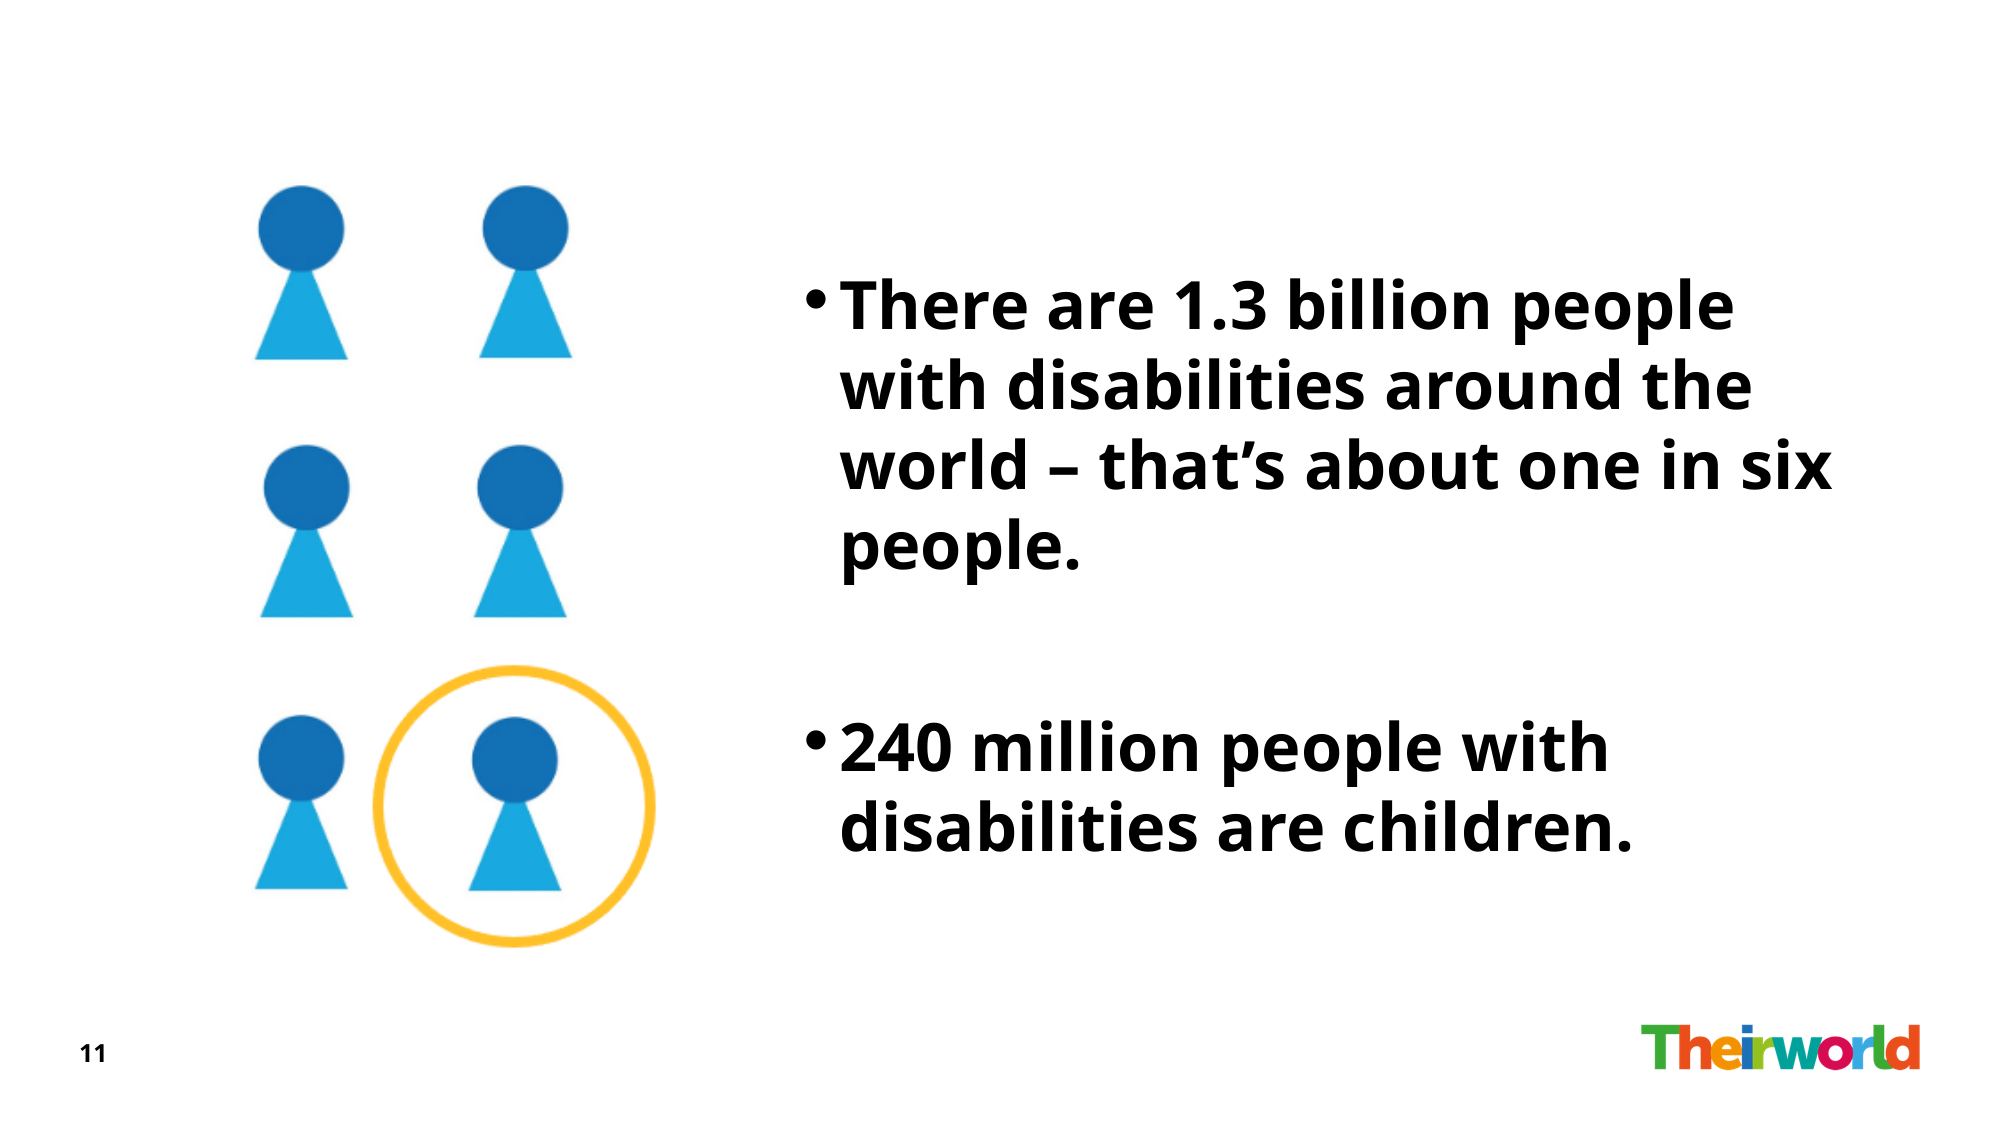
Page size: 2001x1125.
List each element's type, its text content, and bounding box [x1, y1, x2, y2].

picture [188, 129, 697, 996]
picture [1633, 1014, 1927, 1081]
list There are 1.3 billion people with disabilities around the world – that’s about one in six people. 240 million people with disabilities are children. [803, 263, 1900, 916]
slide_number 11 [79, 1023, 189, 1072]
